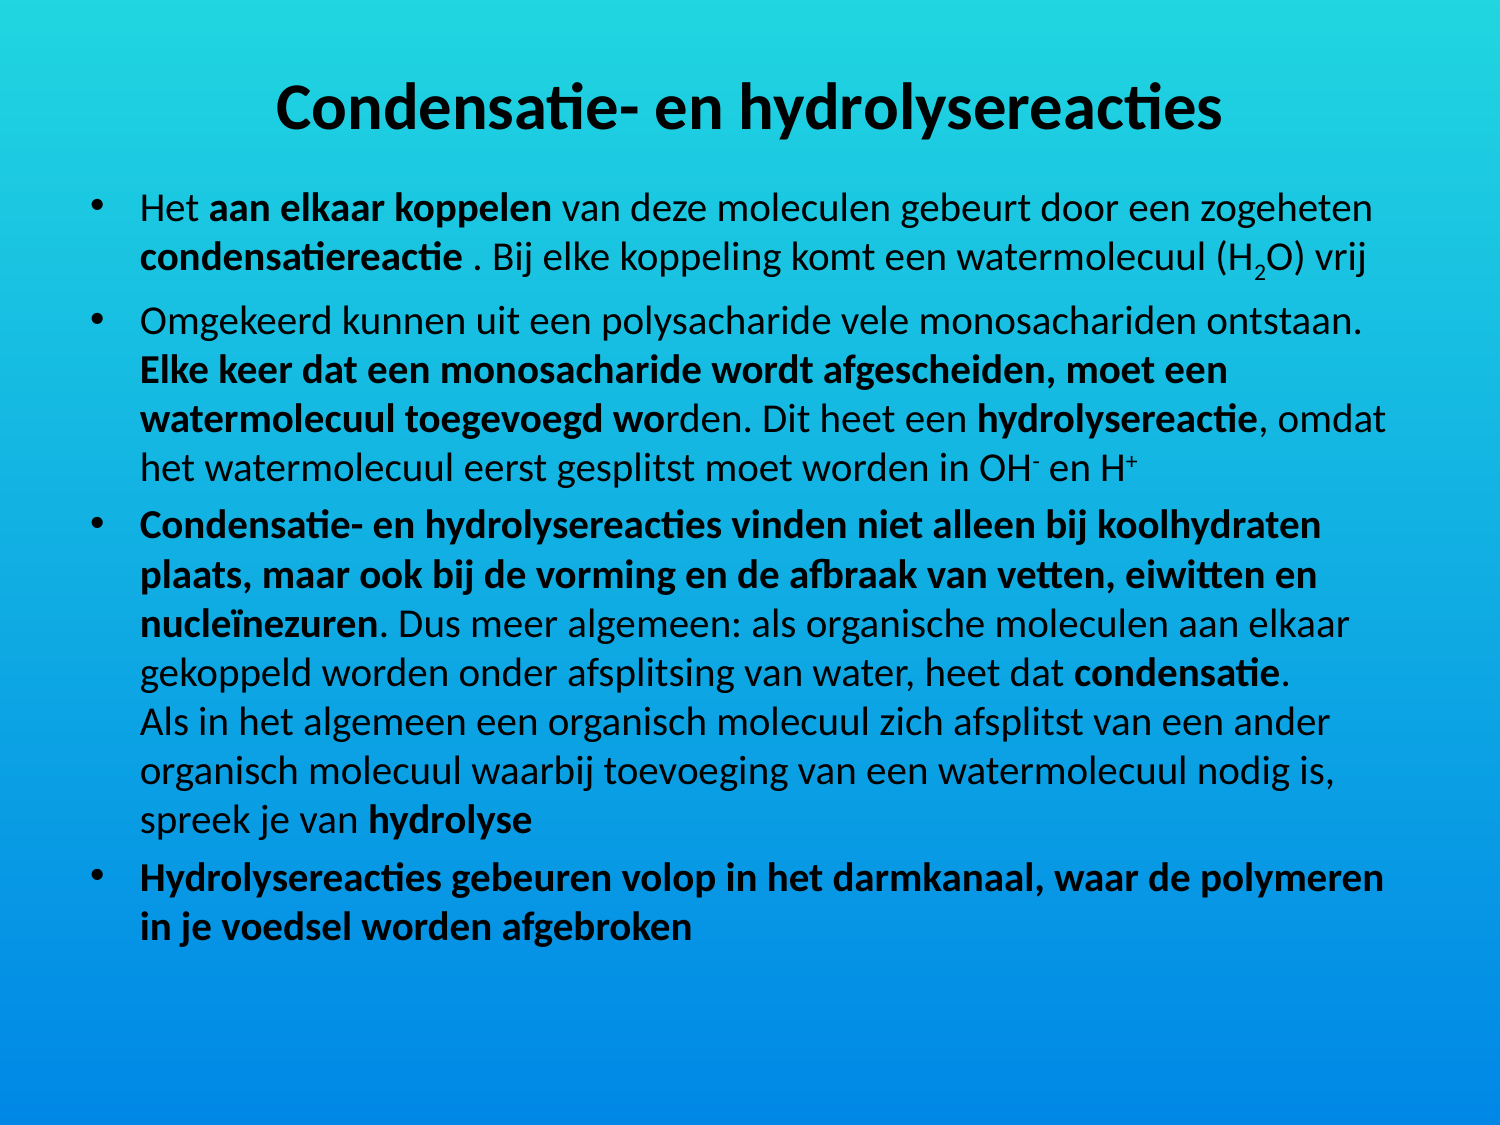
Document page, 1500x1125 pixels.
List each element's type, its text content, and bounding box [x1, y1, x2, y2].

title Condensatie- en hydrolysereacties [75, 45, 1425, 161]
list Het aan elkaar koppelen van deze moleculen gebeurt door een zogeheten condensatiereactie . Bij elke koppeling komt een watermolecuul (H2O) vrij Omgekeerd kunnen uit een polysacharide vele monosachariden ontstaan. Elke keer dat een monosacharide wordt afgescheiden, moet een watermolecuul toegevoegd worden. Dit heet een hydrolysereactie, omdat het watermolecuul eerst gesplitst moet worden in OH- en H+ Condensatie- en hydrolysereacties vinden niet alleen bij koolhydraten plaats, maar ook bij de vorming en de afbraak van vetten, eiwitten en nucleïnezuren. Dus meer algemeen: als organische moleculen aan elkaar gekoppeld worden onder afsplitsing van water, heet dat condensatie. Als in het algemeen een organisch molecuul zich afsplitst van een ander organisch molecuul waarbij toevoeging van een watermolecuul nodig is, spreek je van hydrolyse Hydrolysereacties gebeuren volop in het darmkanaal, waar de polymeren in je voedsel worden afgebroken [75, 172, 1425, 1059]
